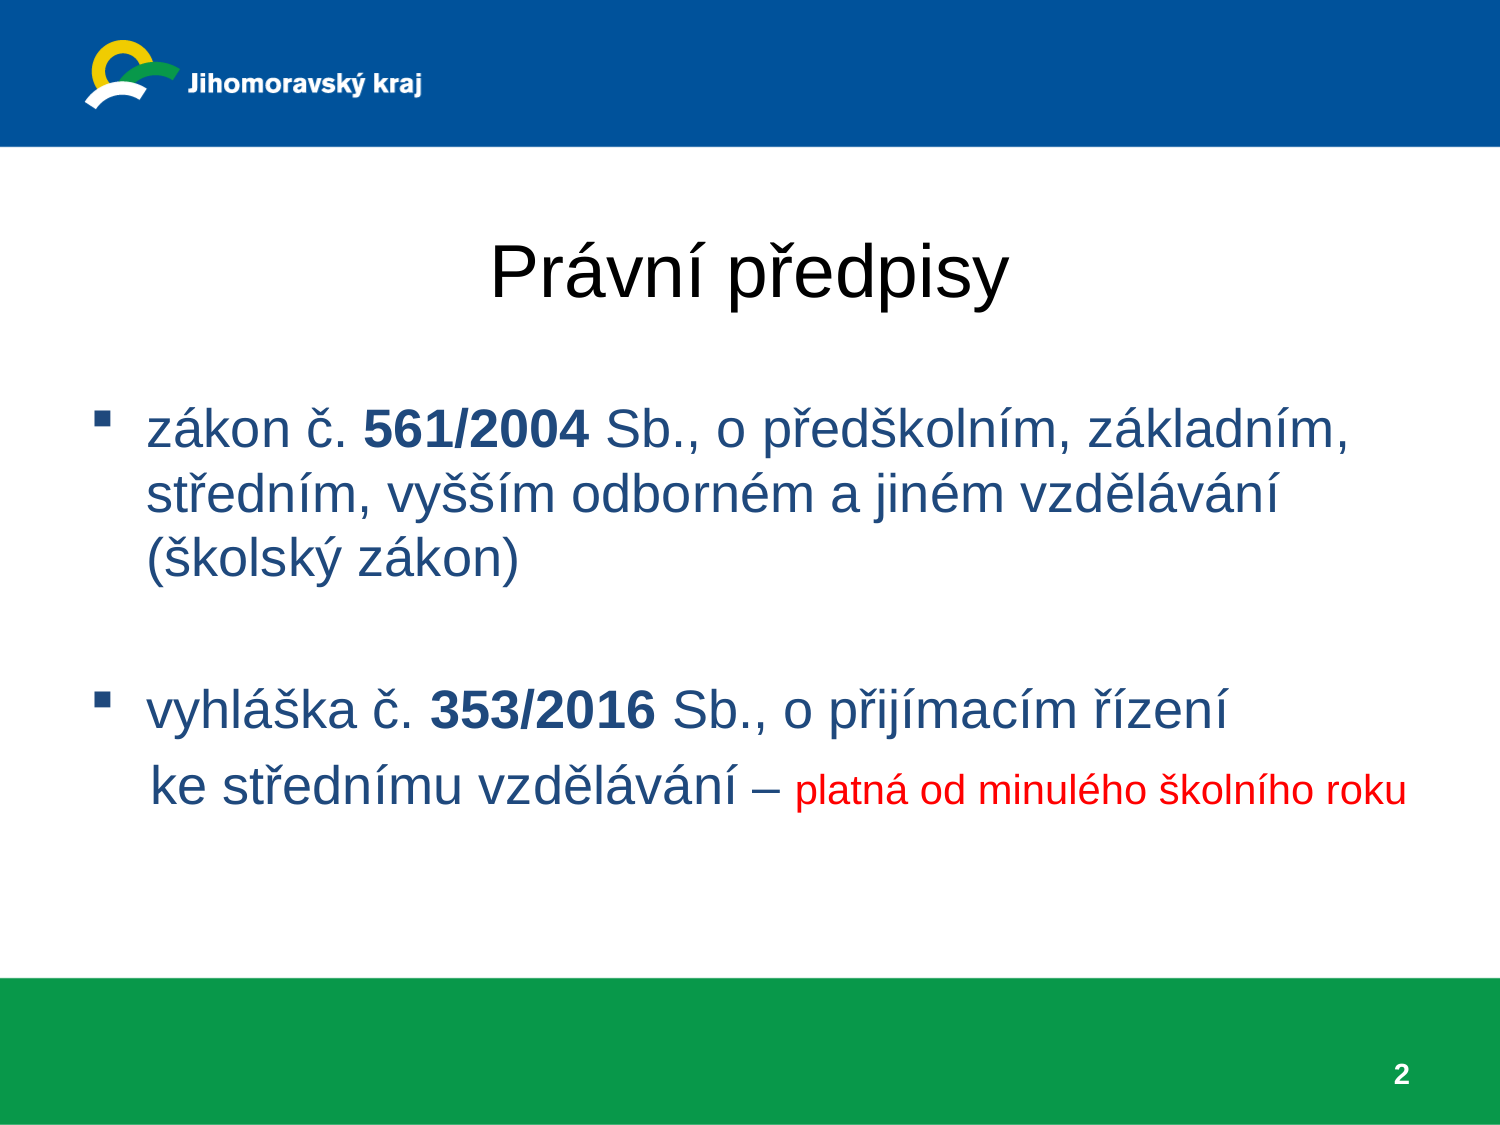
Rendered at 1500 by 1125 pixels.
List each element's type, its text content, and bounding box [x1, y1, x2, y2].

title Právní předpisy [74, 173, 1426, 362]
list zákon č. 561/2004 Sb., o předškolním, základním, středním, vyšším odborném a jiném vzdělávání (školský zákon) vyhláška č. 353/2016 Sb., o přijímacím řízení ke střednímu vzdělávání – platná od minulého školního roku [74, 385, 1426, 953]
slide_number 2 [1074, 1042, 1425, 1103]
picture [0, 0, 1500, 1125]
